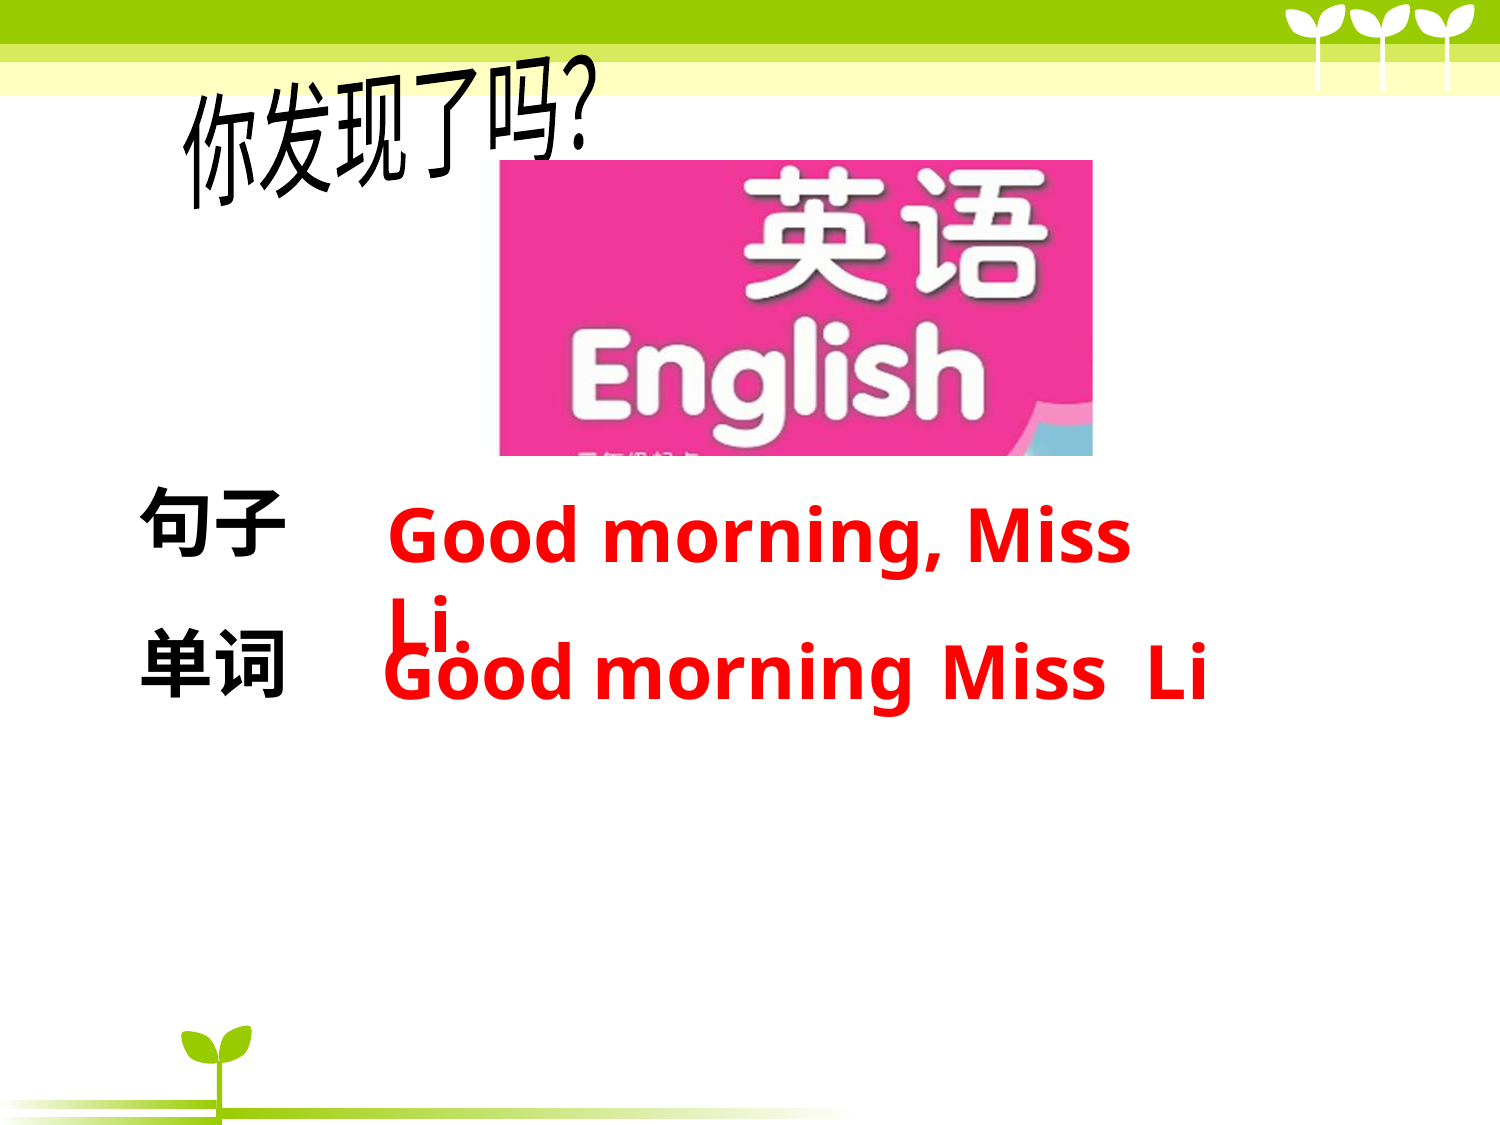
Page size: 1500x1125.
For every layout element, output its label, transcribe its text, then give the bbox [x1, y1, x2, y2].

picture [489, 160, 1093, 457]
text_box Good morning, Miss Li. [372, 479, 1235, 675]
text_box morning [577, 617, 925, 722]
text_box Li [1129, 617, 1226, 722]
text_box Good [366, 617, 577, 722]
text_box Miss [925, 617, 1123, 722]
text_box 单词 [123, 609, 349, 715]
text_box 句子 [123, 467, 349, 573]
